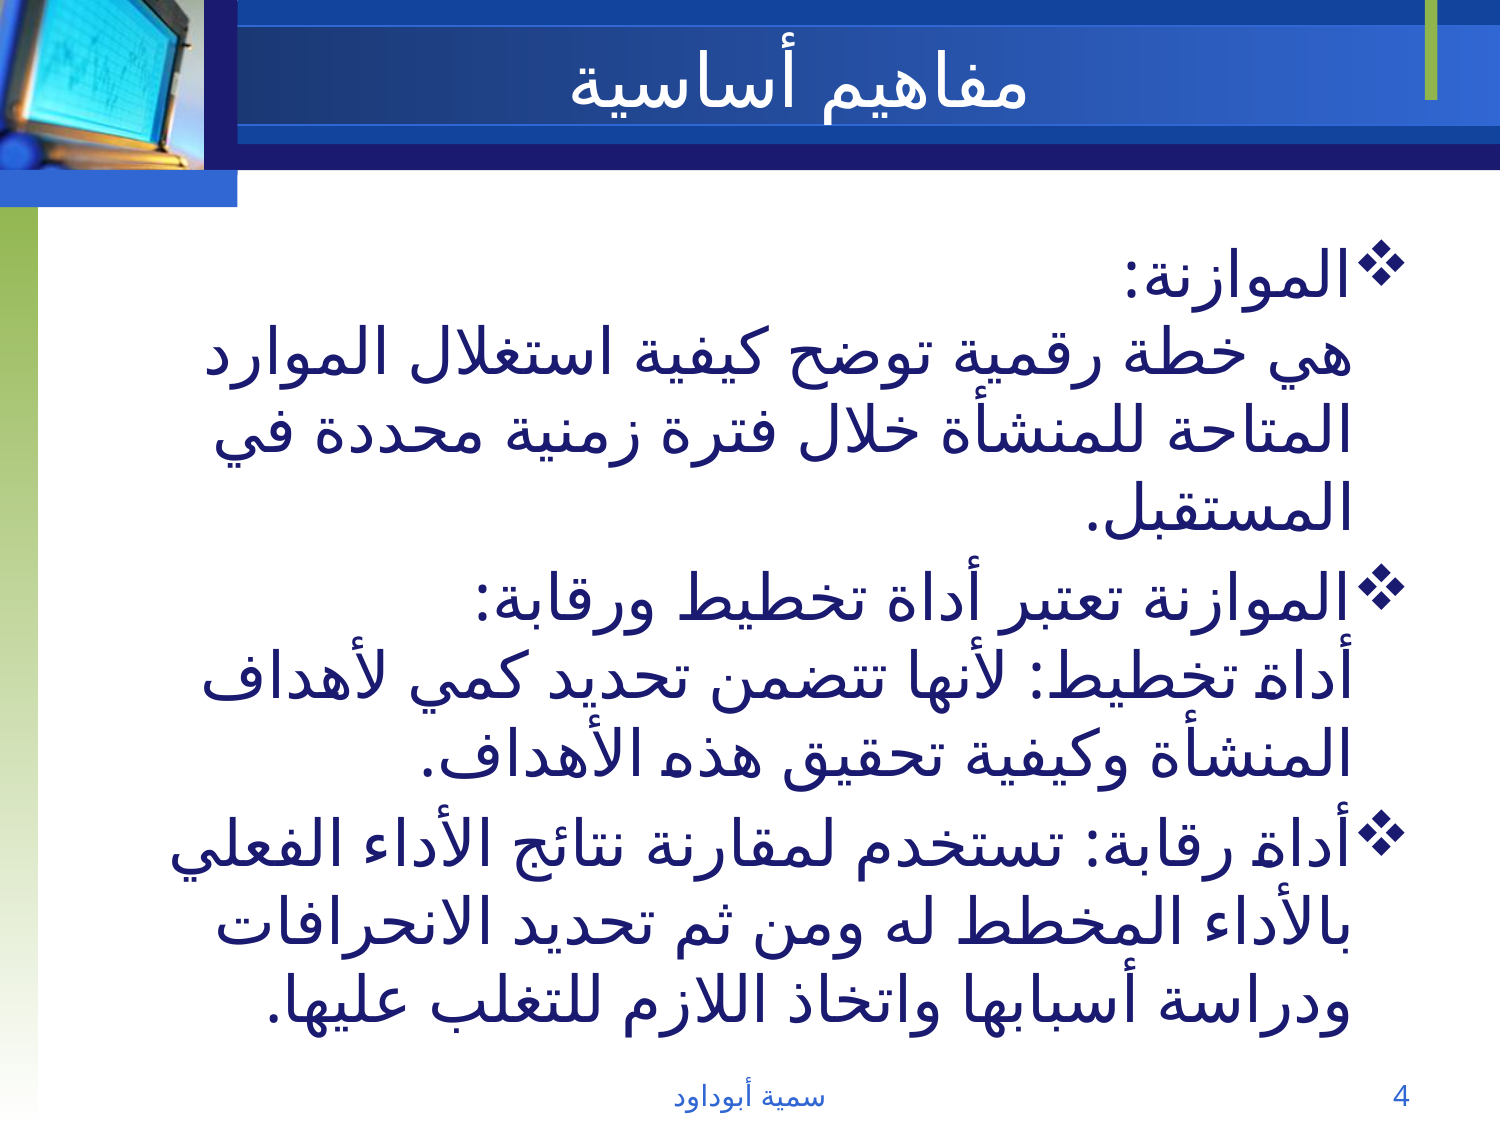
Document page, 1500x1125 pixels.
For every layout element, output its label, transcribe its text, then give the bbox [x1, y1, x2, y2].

picture [0, 0, 204, 169]
slide_number 4 [1074, 1069, 1426, 1111]
footer سمية أبوداود [512, 1069, 988, 1111]
list الموازنة: هي خطة رقمية توضح كيفية استغلال الموارد المتاحة للمنشأة خلال فترة زمنية محددة في المستقبل. الموازنة تعتبر أداة تخطيط ورقابة: أداة تخطيط: لأنها تتضمن تحديد كمي لأهداف المنشأة وكيفية تحقيق هذه الأهداف. أداة رقابة: تستخدم لمقارنة نتائج الأداء الفعلي بالأداء المخطط له ومن ثم تحديد الانحرافات ودراسة أسبابها واتخاذ اللازم للتغلب عليها. [74, 224, 1426, 1050]
title مفاهيم أساسية [237, 33, 1363, 122]
